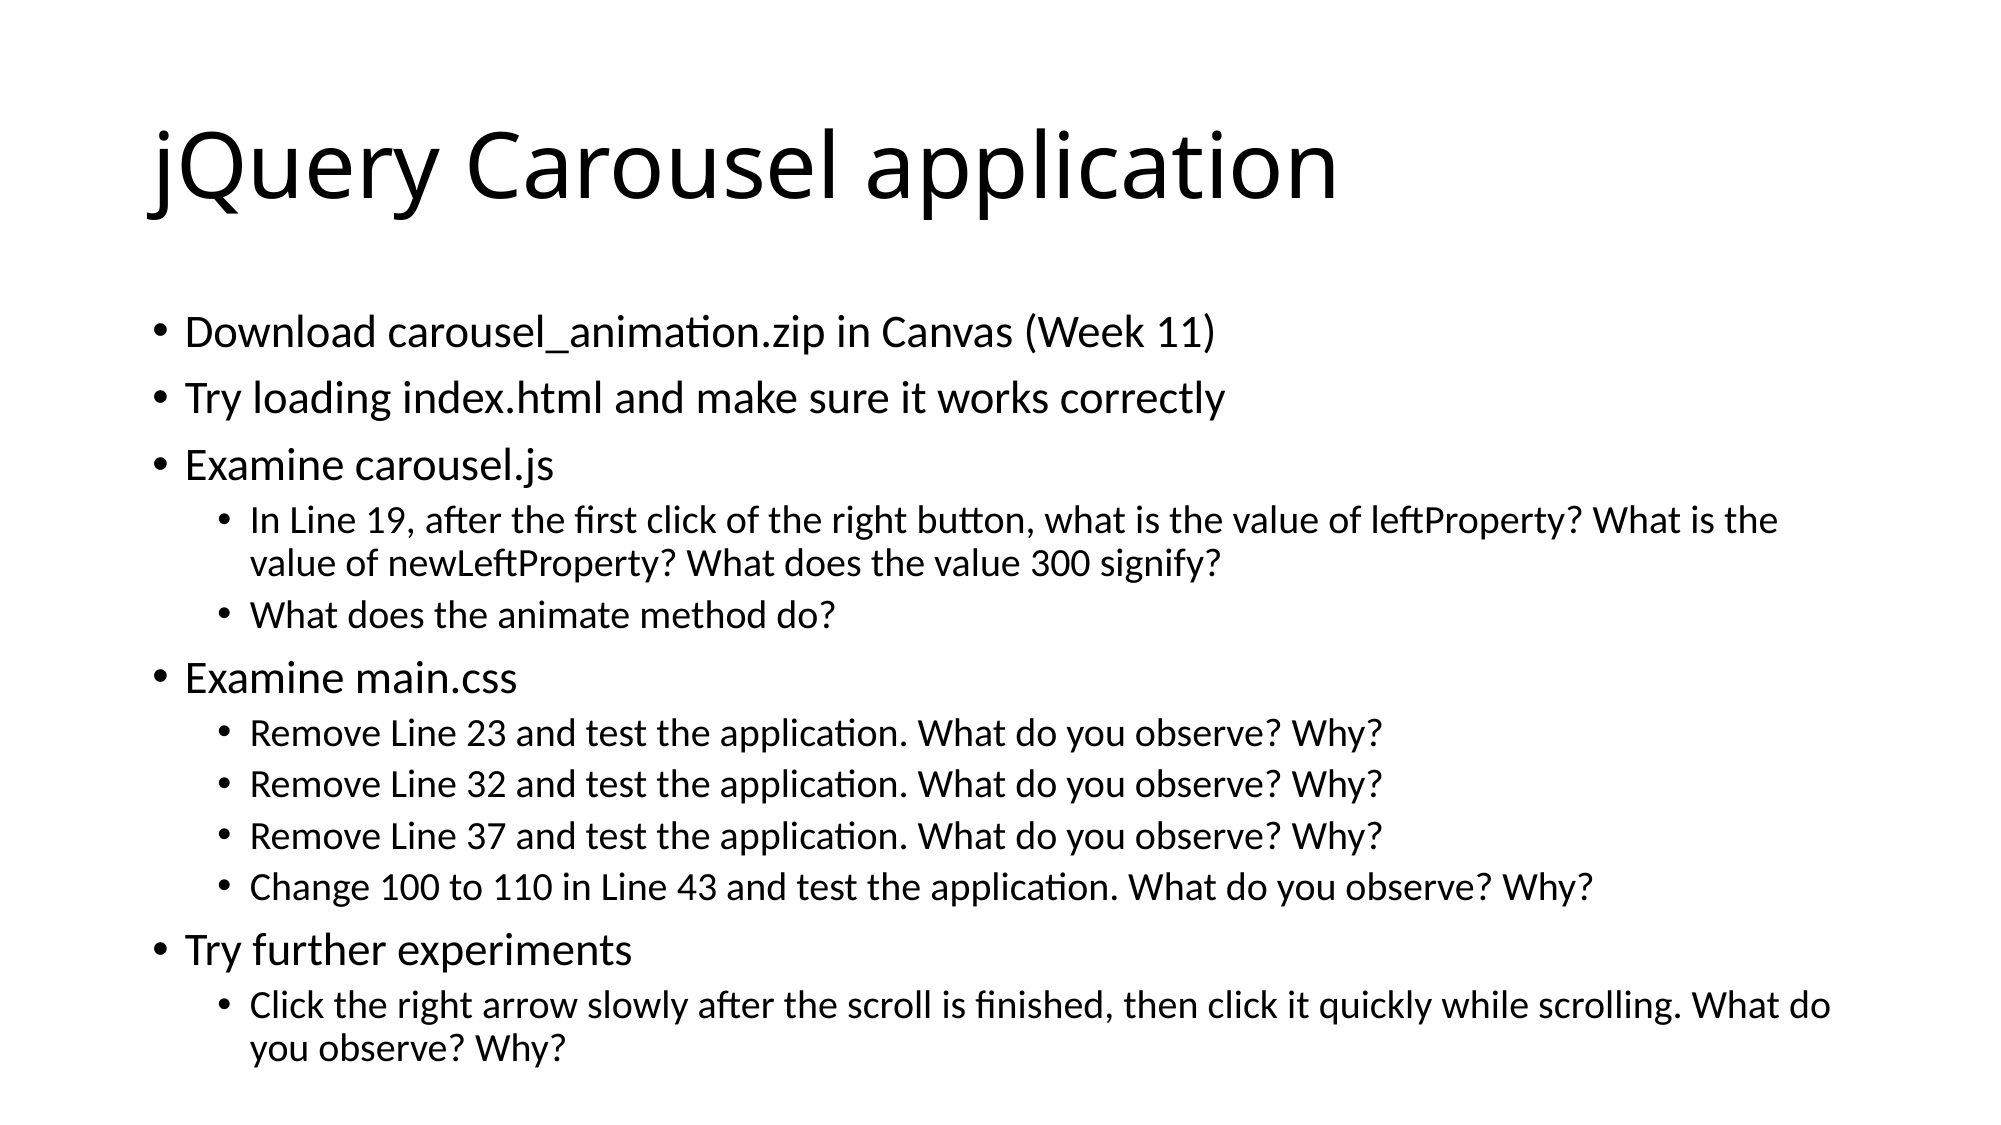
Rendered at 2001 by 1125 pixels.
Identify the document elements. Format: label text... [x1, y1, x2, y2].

list Download carousel_animation.zip in Canvas (Week 11) Try loading index.html and make sure it works correctly Examine carousel.js In Line 19, after the first click of the right button, what is the value of leftProperty? What is the value of newLeftProperty? What does the value 300 signify? What does the animate method do? Examine main.css Remove Line 23 and test the application. What do you observe? Why? Remove Line 32 and test the application. What do you observe? Why? Remove Line 37 and test the application. What do you observe? Why? Change 100 to 110 in Line 43 and test the application. What do you observe? Why? Try further experiments Click the right arrow slowly after the scroll is finished, then click it quickly while scrolling. What do you observe? Why? [137, 299, 1863, 1085]
title jQuery Carousel application [137, 59, 1863, 278]
